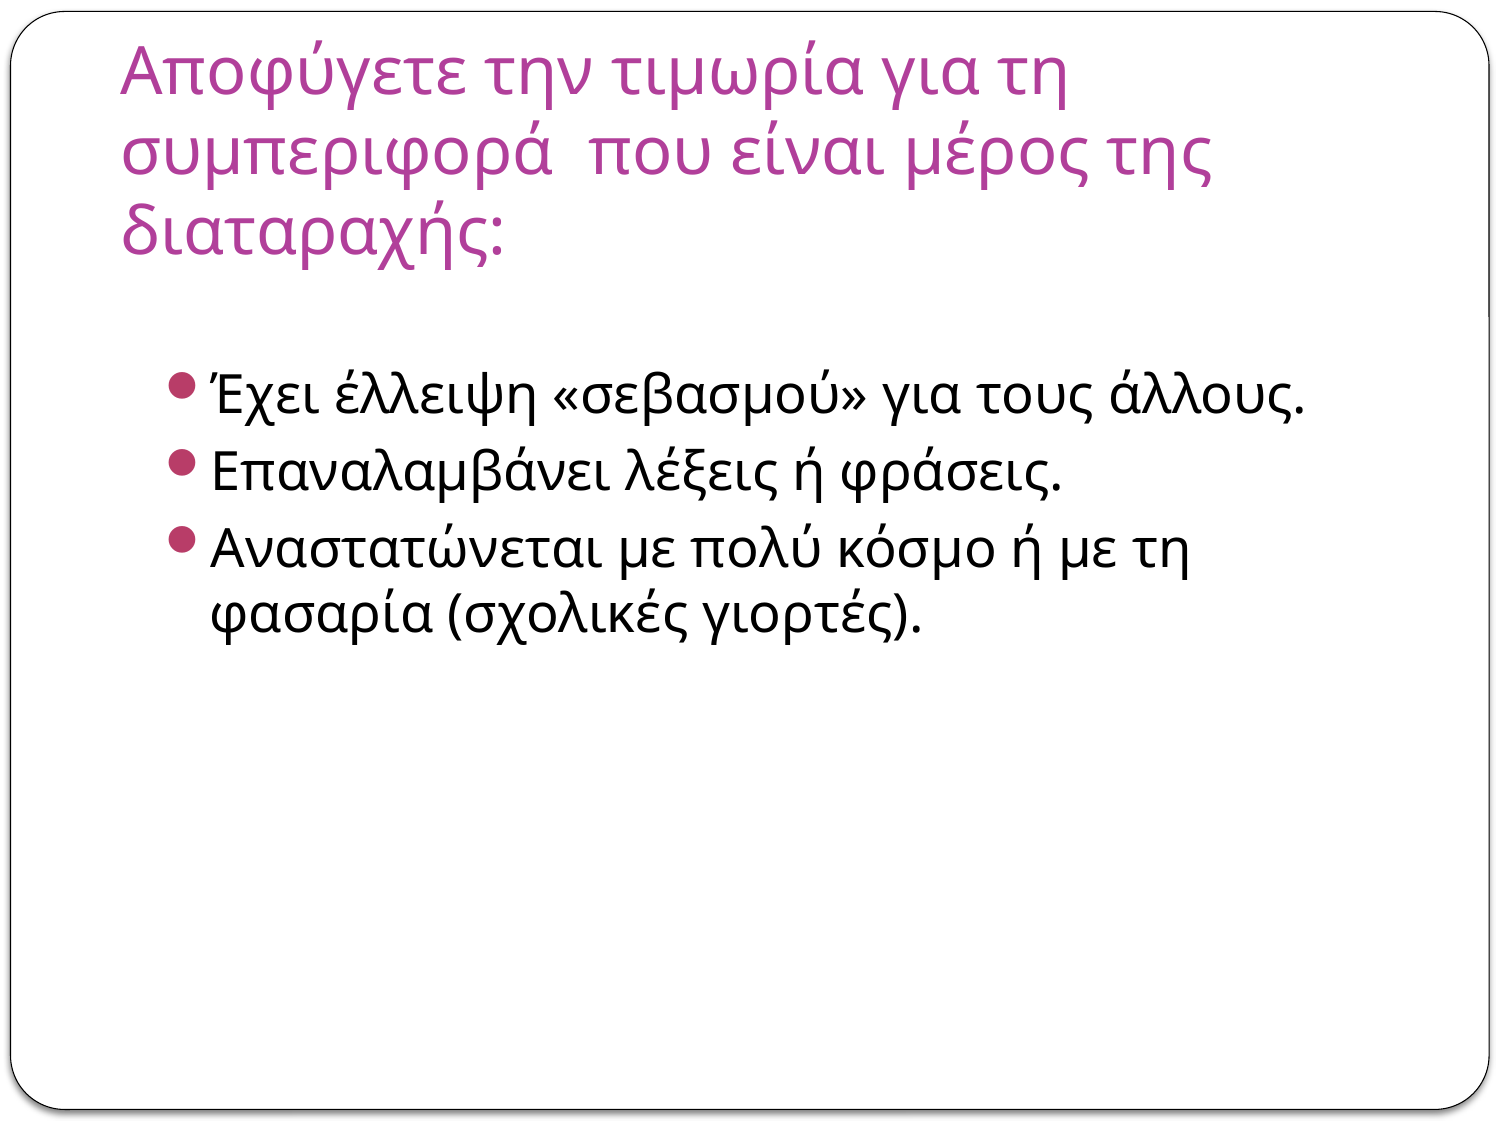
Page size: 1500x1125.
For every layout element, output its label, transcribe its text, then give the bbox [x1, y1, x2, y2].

list Έχει έλλειψη «σεβασμού» για τους άλλους. Επαναλαμβάνει λέξεις ή φράσεις. Αναστατώνεται με πολύ κόσμο ή με τη φασαρία (σχολικές γιορτές). [150, 351, 1425, 988]
title Αποφύγετε την τιμωρία για τη συμπεριφορά που είναι μέρος της διαταραχής: [105, 82, 1454, 283]
